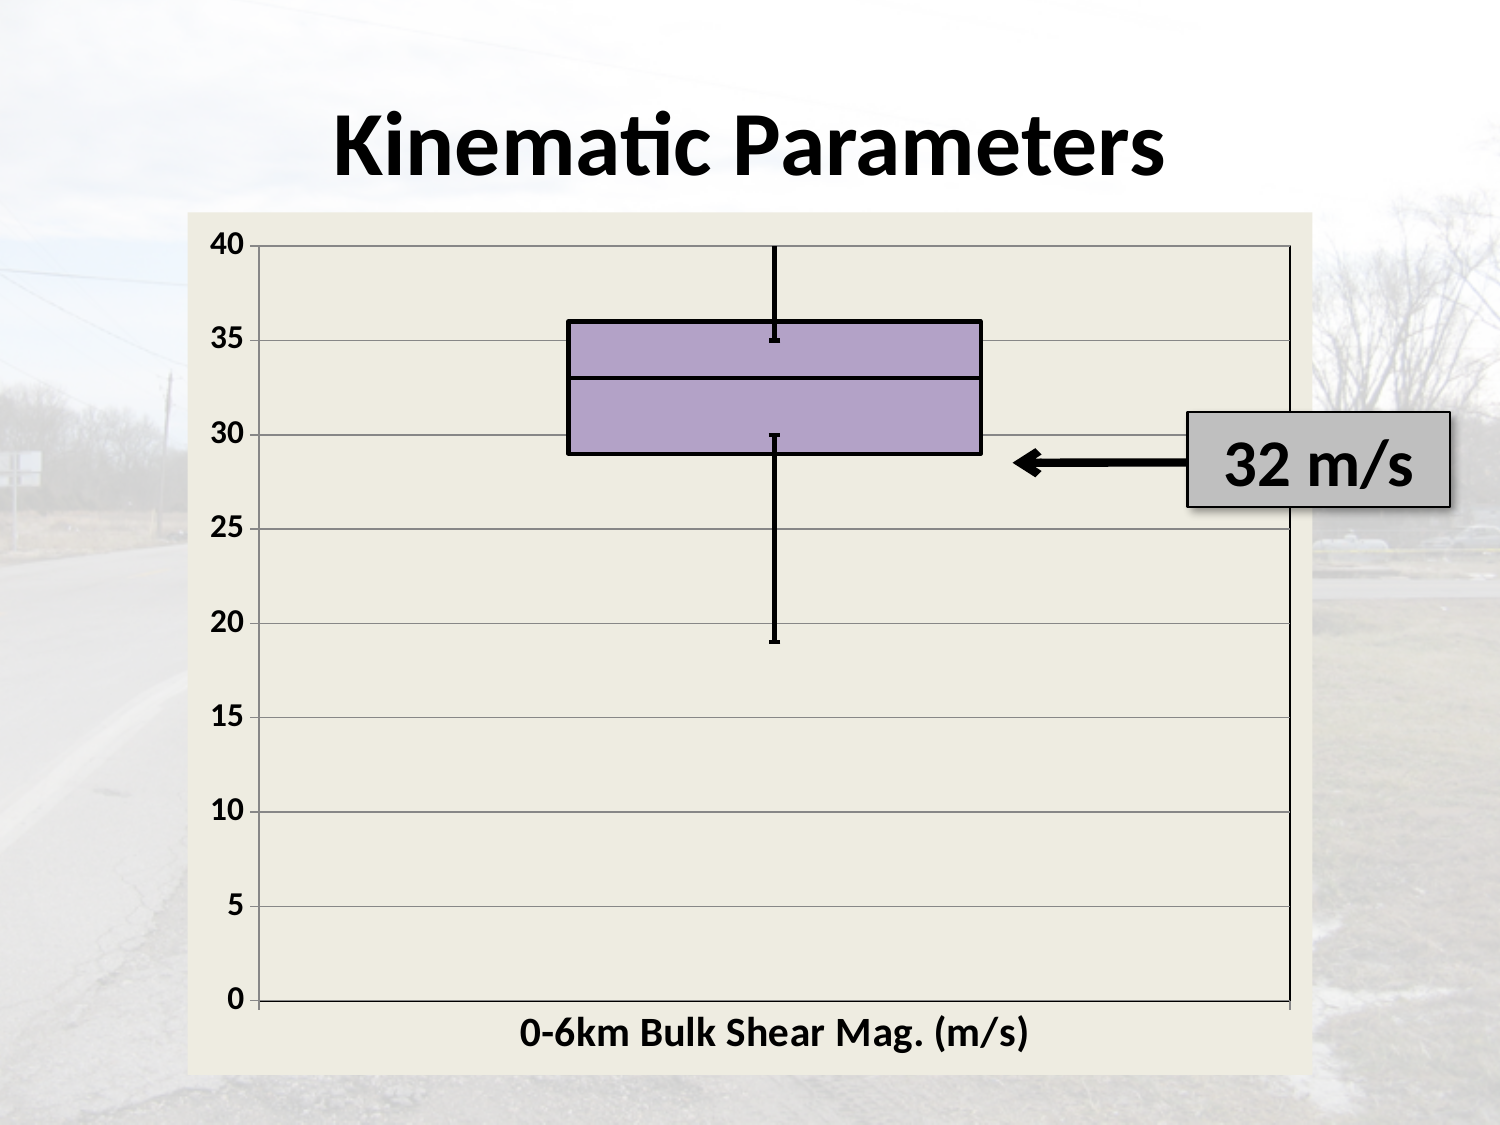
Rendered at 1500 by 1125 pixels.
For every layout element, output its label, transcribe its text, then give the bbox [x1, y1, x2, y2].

text_box 32 m/s [1316, 412, 1450, 508]
chart [187, 212, 1313, 1076]
title Kinematic Parameters [75, 45, 1425, 233]
